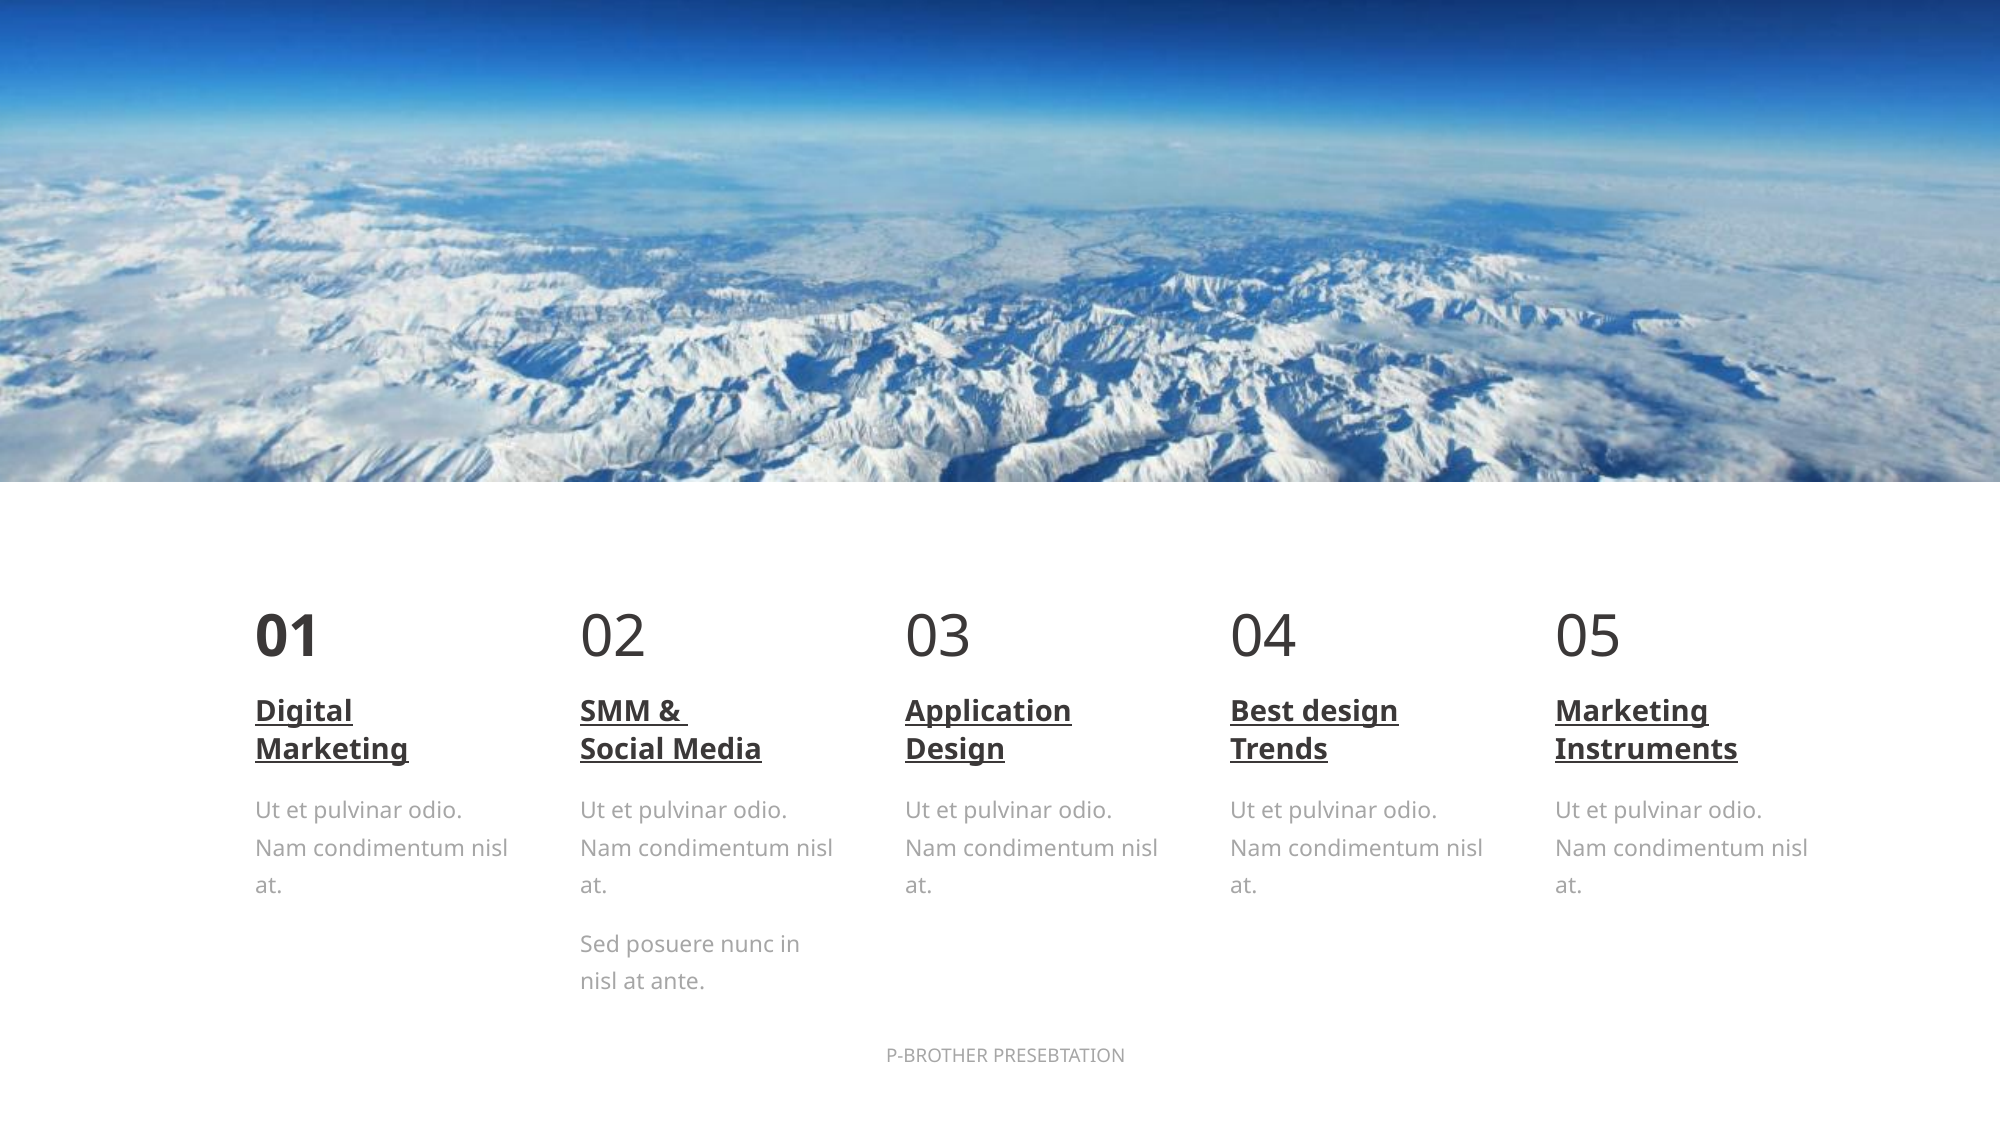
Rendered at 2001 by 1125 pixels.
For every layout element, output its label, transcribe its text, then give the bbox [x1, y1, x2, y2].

text_box 05 Marketing Instruments Ut et pulvinar odio. Nam condimentum nisl at. [1540, 598, 1825, 1014]
text_box 03 Application Design Ut et pulvinar odio. Nam condimentum nisl at. [890, 598, 1175, 1014]
text_box 04 Best design Trends Ut et pulvinar odio. Nam condimentum nisl at. [1215, 598, 1500, 1014]
picture [0, 0, 2000, 482]
text_box 02 SMM & Social Media Ut et pulvinar odio. Nam condimentum nisl at. Sed posuere nunc in nisl at ante. [565, 598, 850, 1071]
text_box 01 Digital Marketing Ut et pulvinar odio. Nam condimentum nisl at. [240, 598, 525, 1014]
